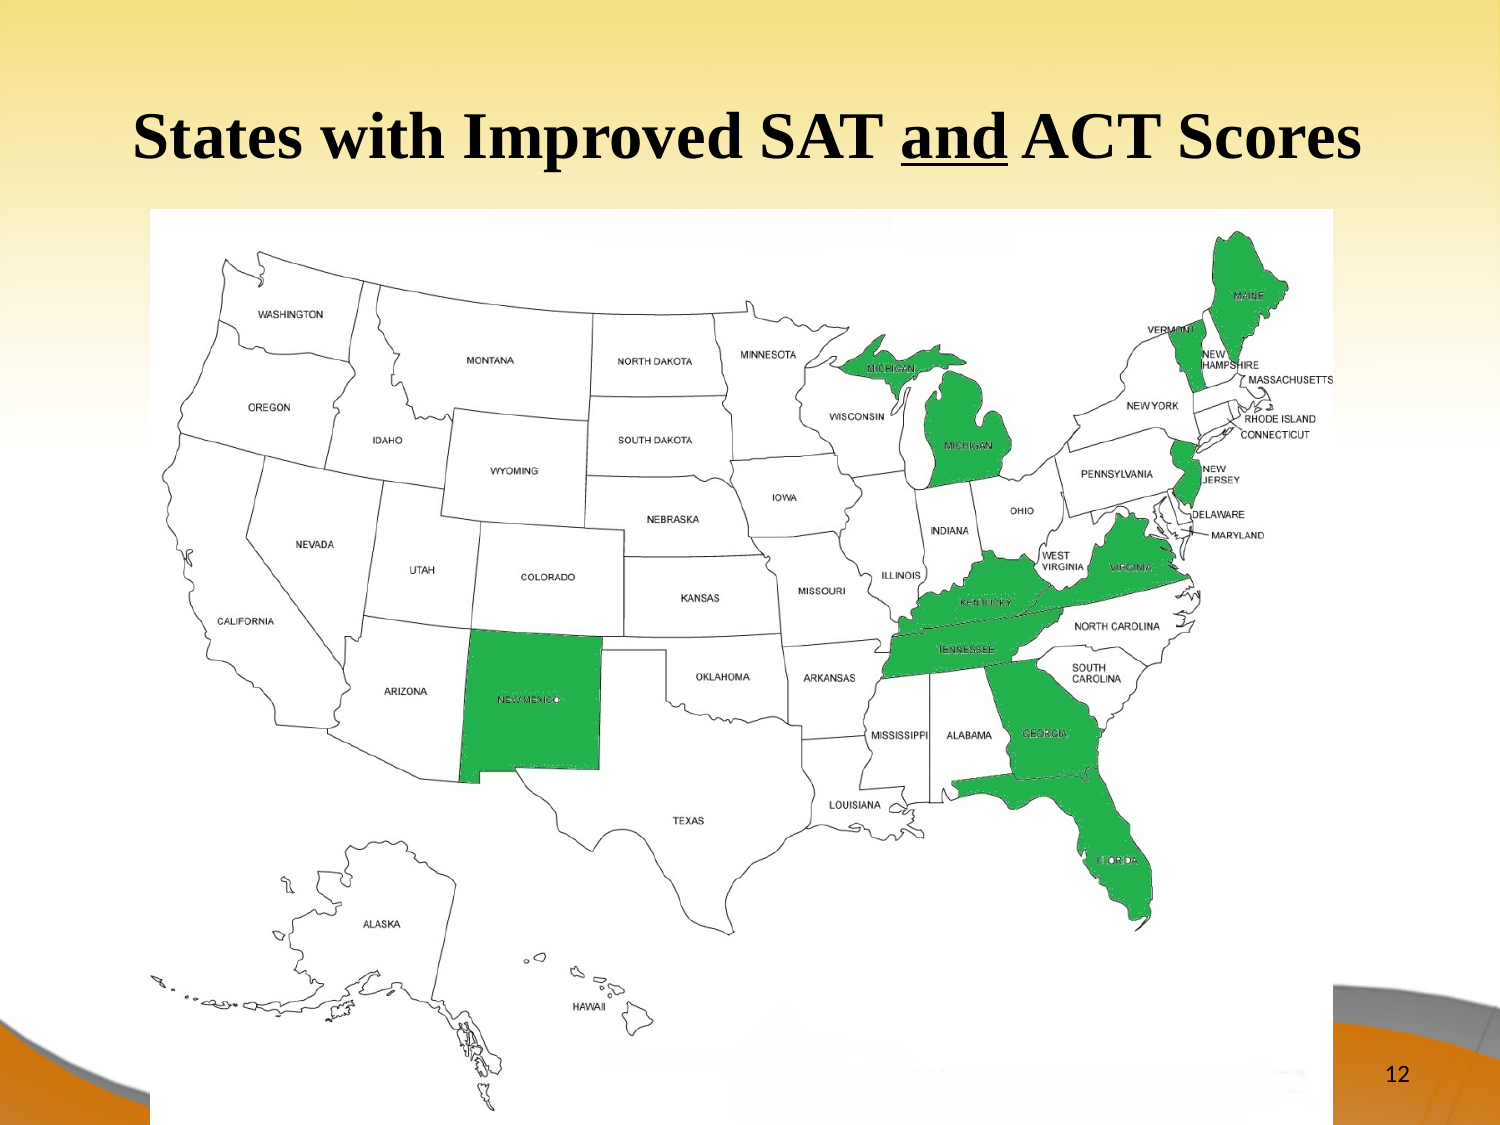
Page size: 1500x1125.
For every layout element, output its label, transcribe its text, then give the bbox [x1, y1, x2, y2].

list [149, 209, 1333, 1125]
title States with Improved SAT and ACT Scores [72, 79, 1423, 185]
slide_number 12 [1337, 1042, 1425, 1103]
picture [0, 0, 1500, 1125]
